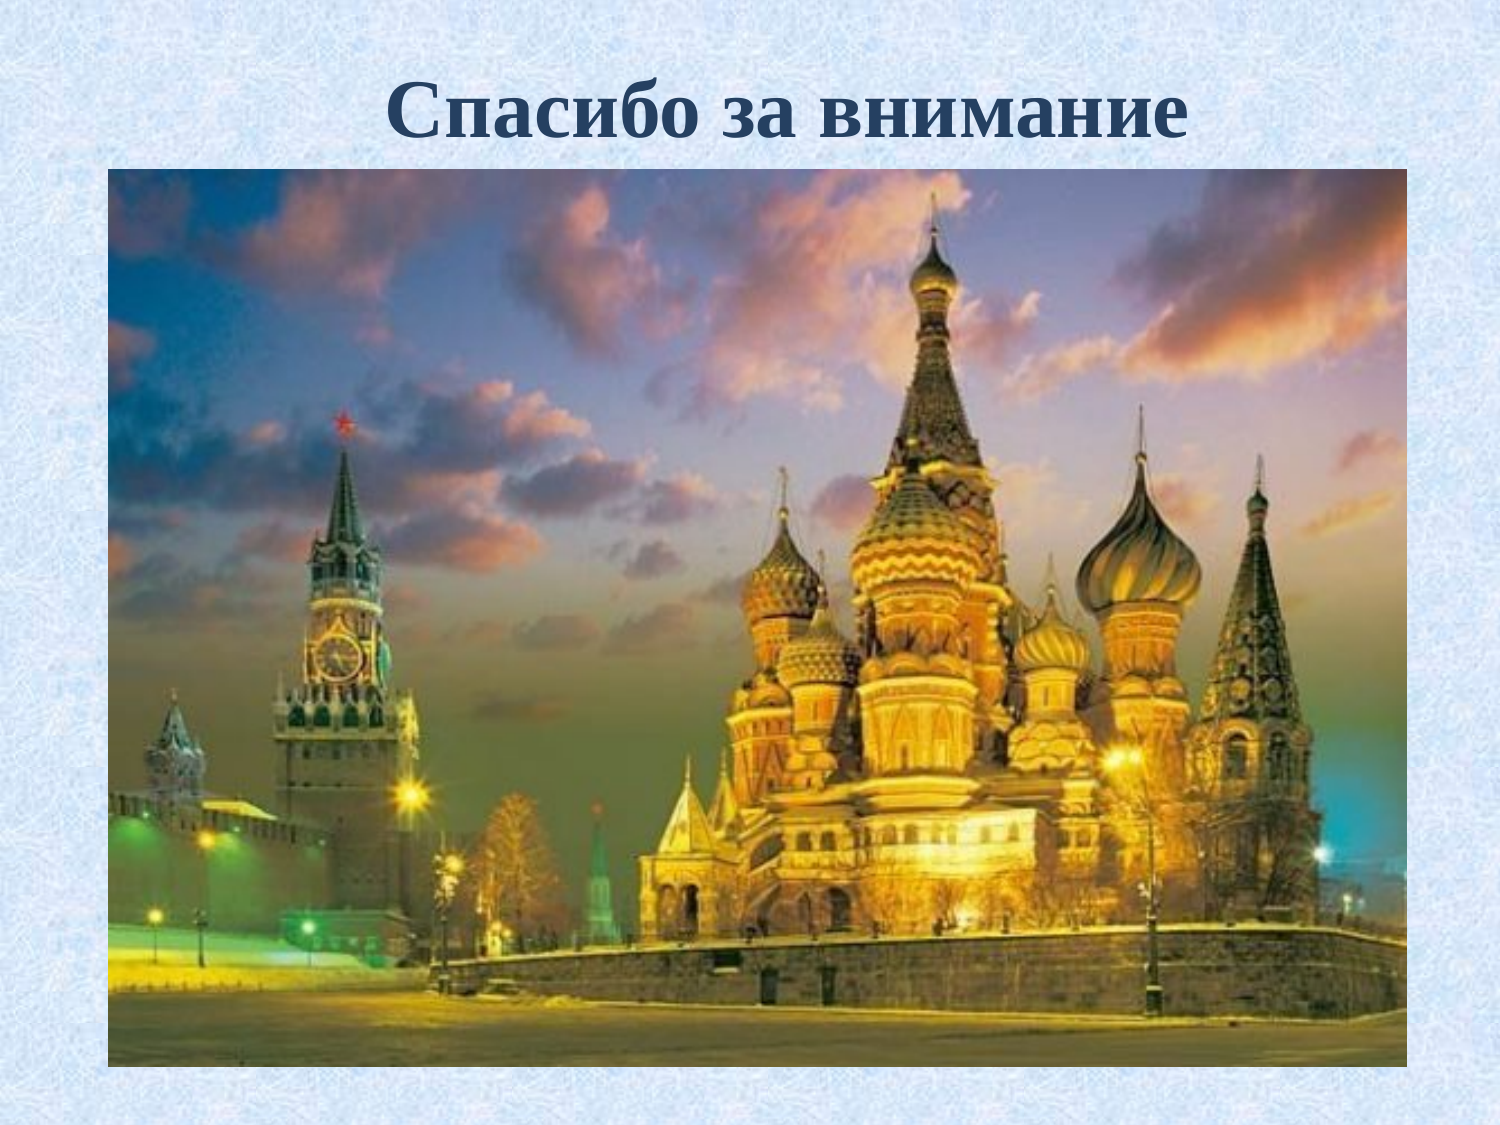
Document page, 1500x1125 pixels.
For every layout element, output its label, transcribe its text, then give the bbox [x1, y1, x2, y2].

list Спасибо за внимание [74, 46, 1500, 168]
picture [0, 0, 1500, 1125]
